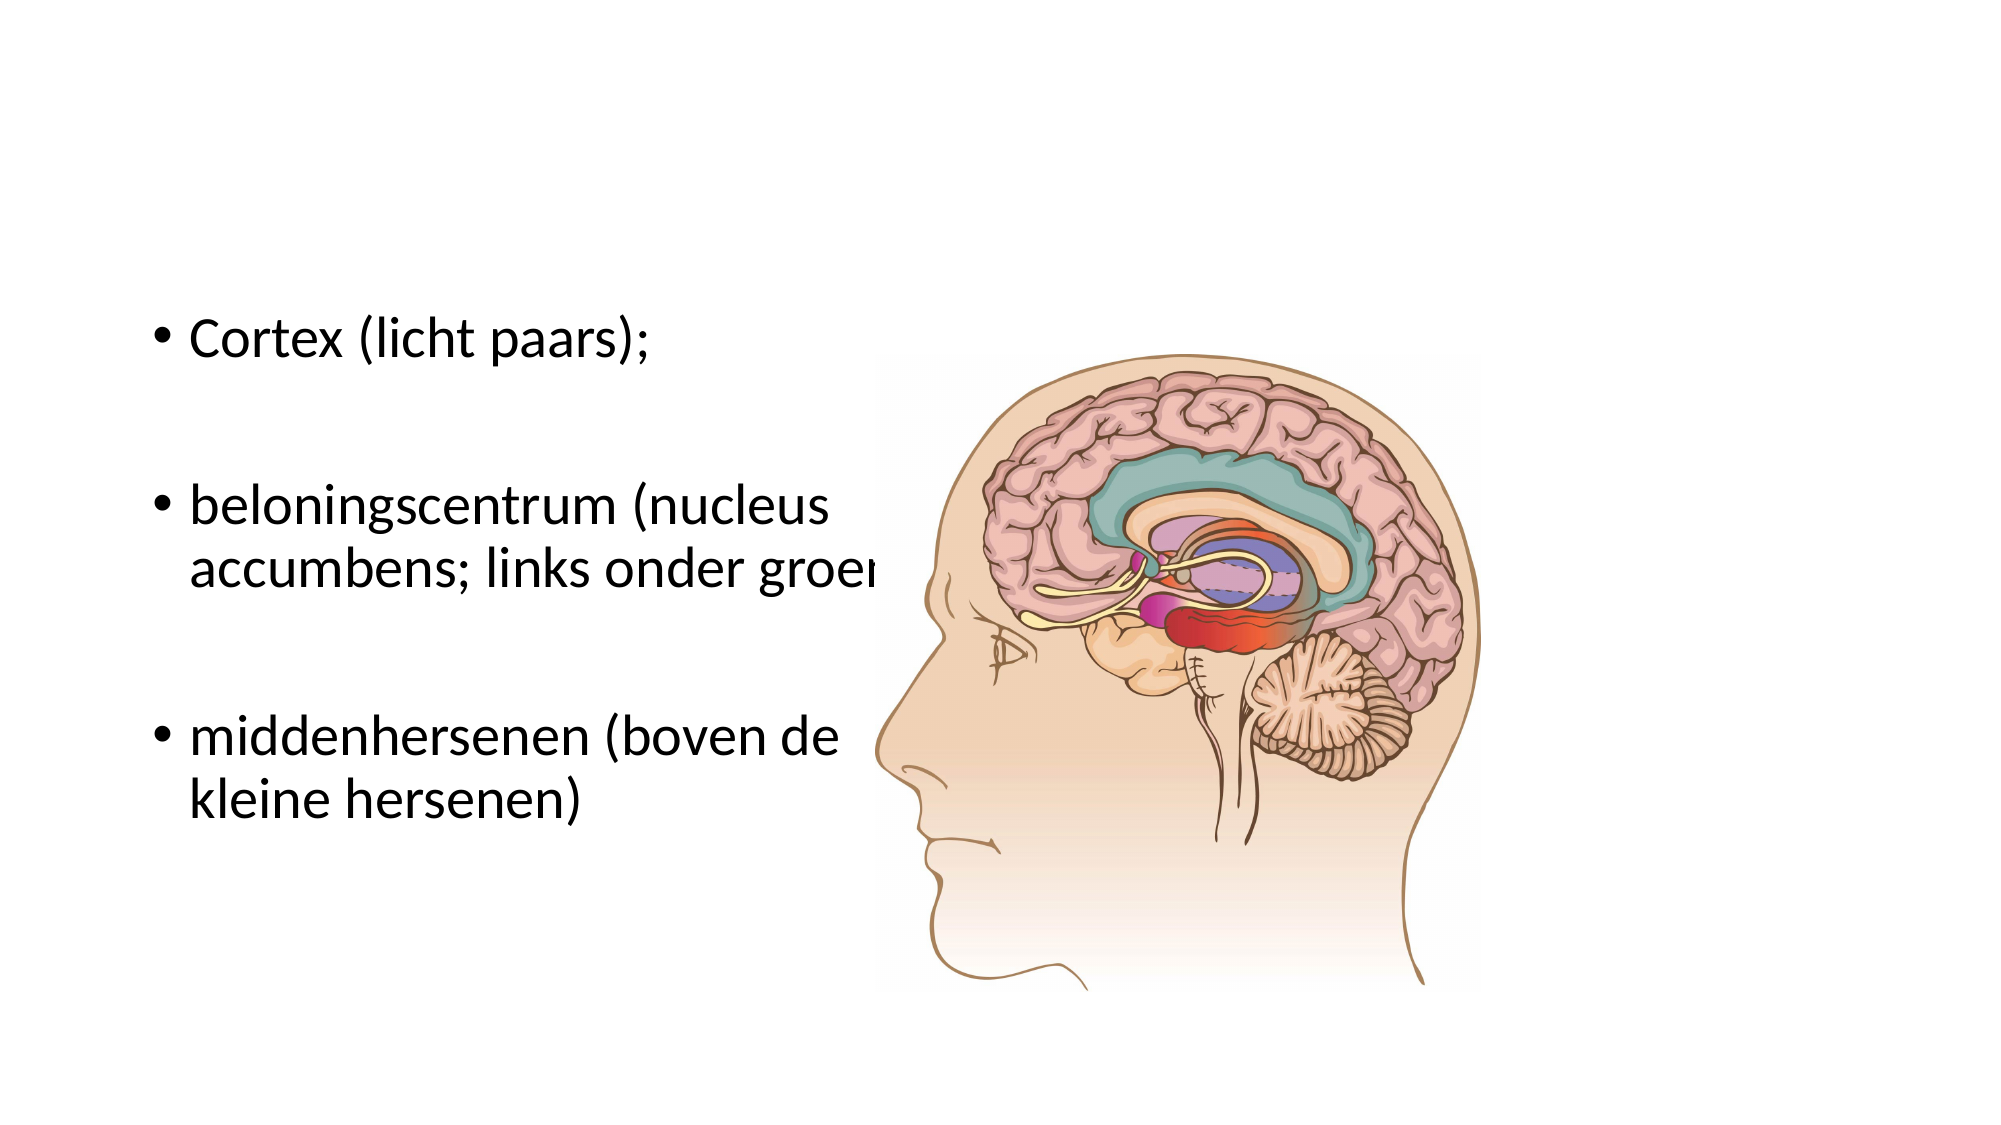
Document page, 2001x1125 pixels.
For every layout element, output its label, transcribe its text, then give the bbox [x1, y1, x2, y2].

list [875, 354, 1481, 992]
list Cortex (licht paars); beloningscentrum (nucleus accumbens; links onder groen); middenhersenen (boven de kleine hersenen) [137, 299, 988, 1014]
